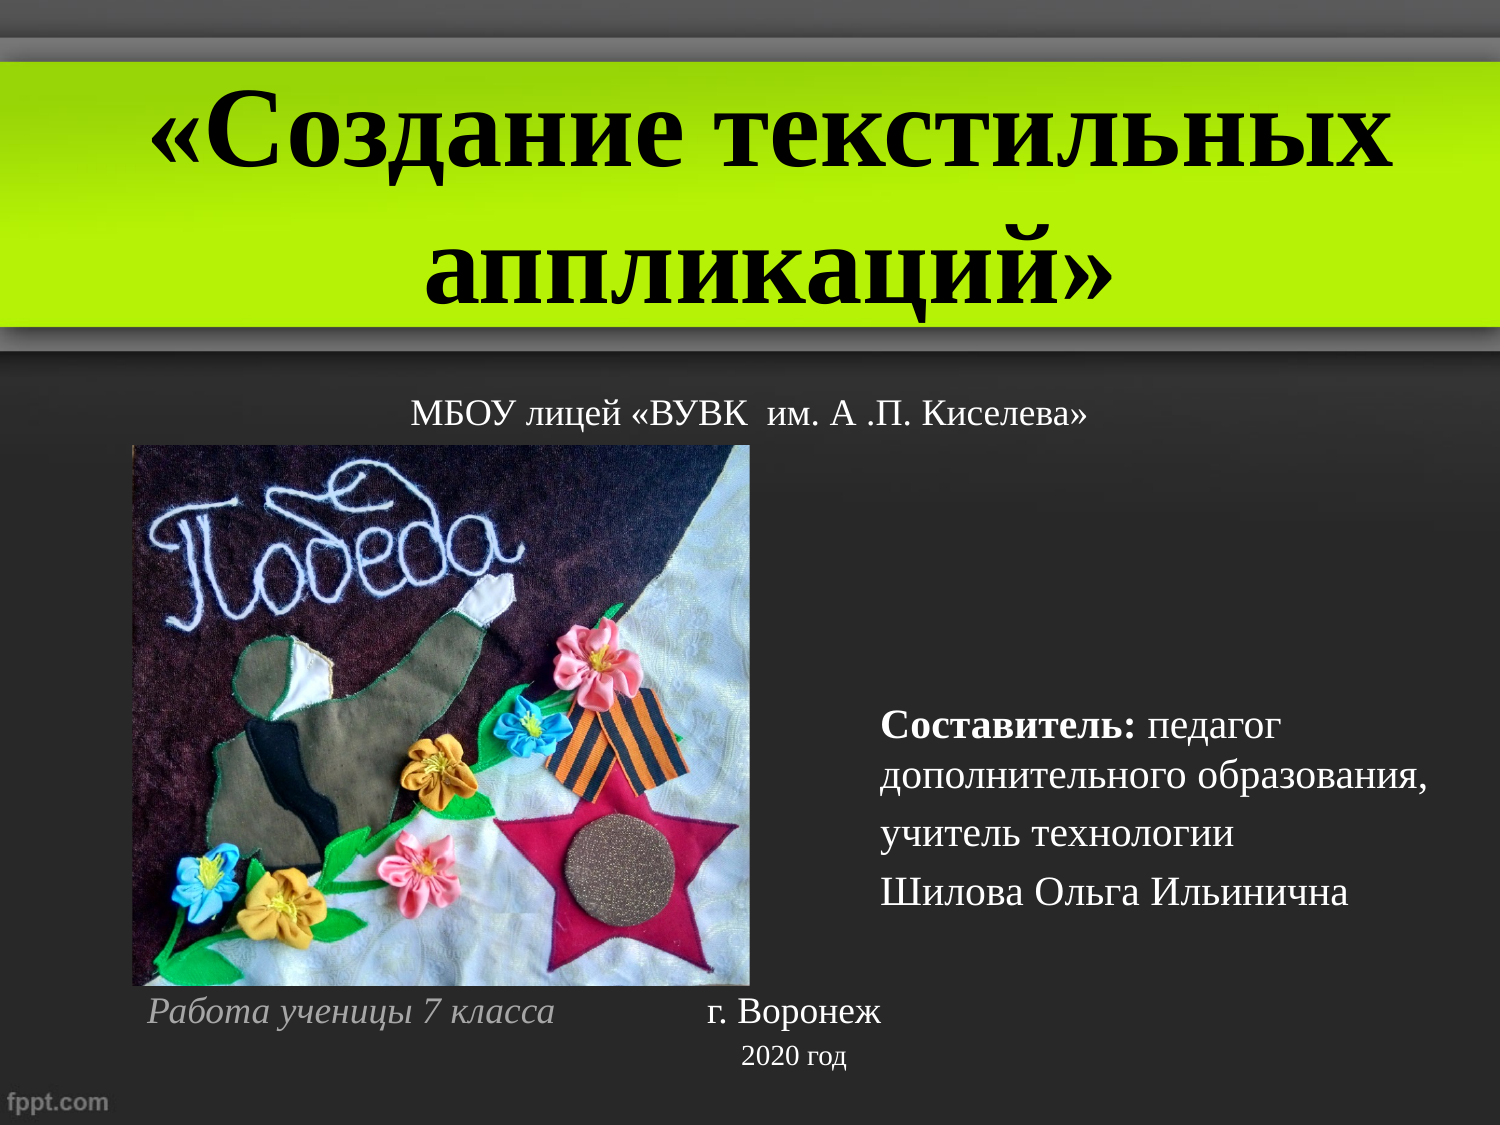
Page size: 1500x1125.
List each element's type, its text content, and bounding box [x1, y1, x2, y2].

picture [0, 379, 1500, 1125]
subtitle Составитель: педагог дополнительного образования, учитель технологии Шилова Ольга Ильинична [755, 689, 1500, 977]
text_box г. Воронеж 2020 год [419, 874, 1170, 1079]
picture [0, 0, 1500, 137]
text_box Работа ученицы 7 класса [132, 978, 782, 1039]
title «Создание текстильных аппликаций» [0, 137, 1500, 379]
text_box МБОУ лицей «ВУВК им. А .П. Киселева» [395, 373, 1104, 440]
